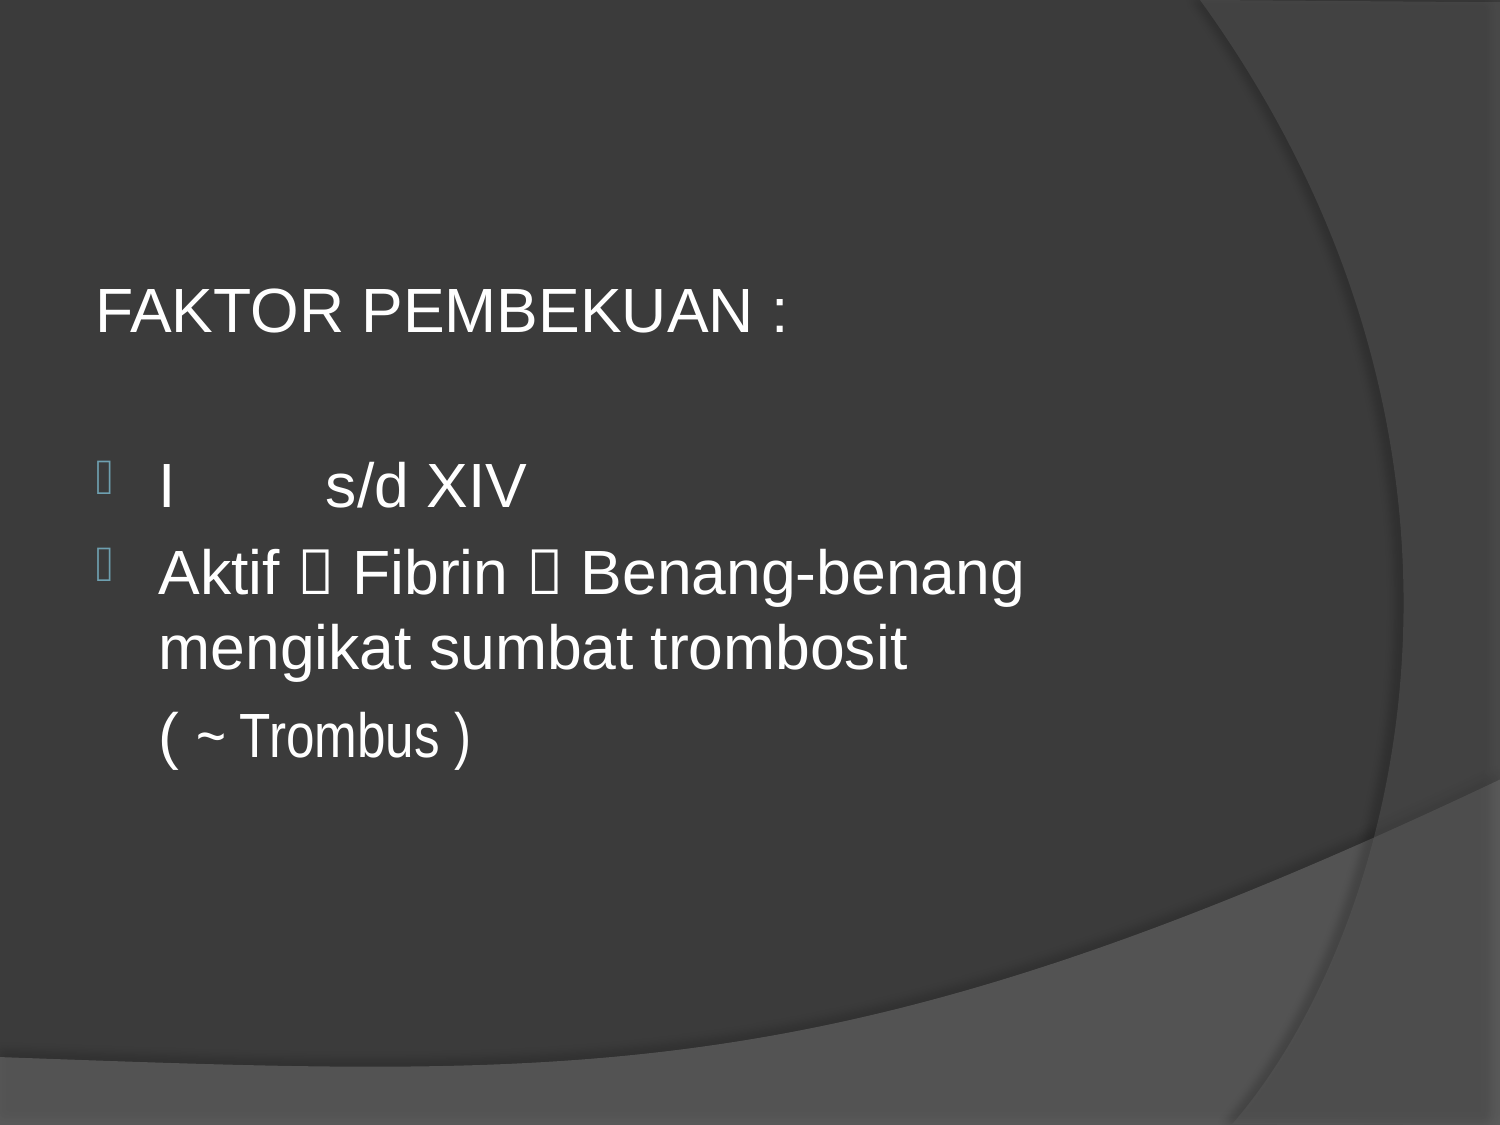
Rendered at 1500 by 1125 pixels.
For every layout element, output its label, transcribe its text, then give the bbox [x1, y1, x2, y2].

list FAKTOR PEMBEKUAN : I s/d XIV Aktif  Fibrin  Benang-benang mengikat sumbat trombosit ( ~ Trombus ) [75, 262, 1300, 1005]
